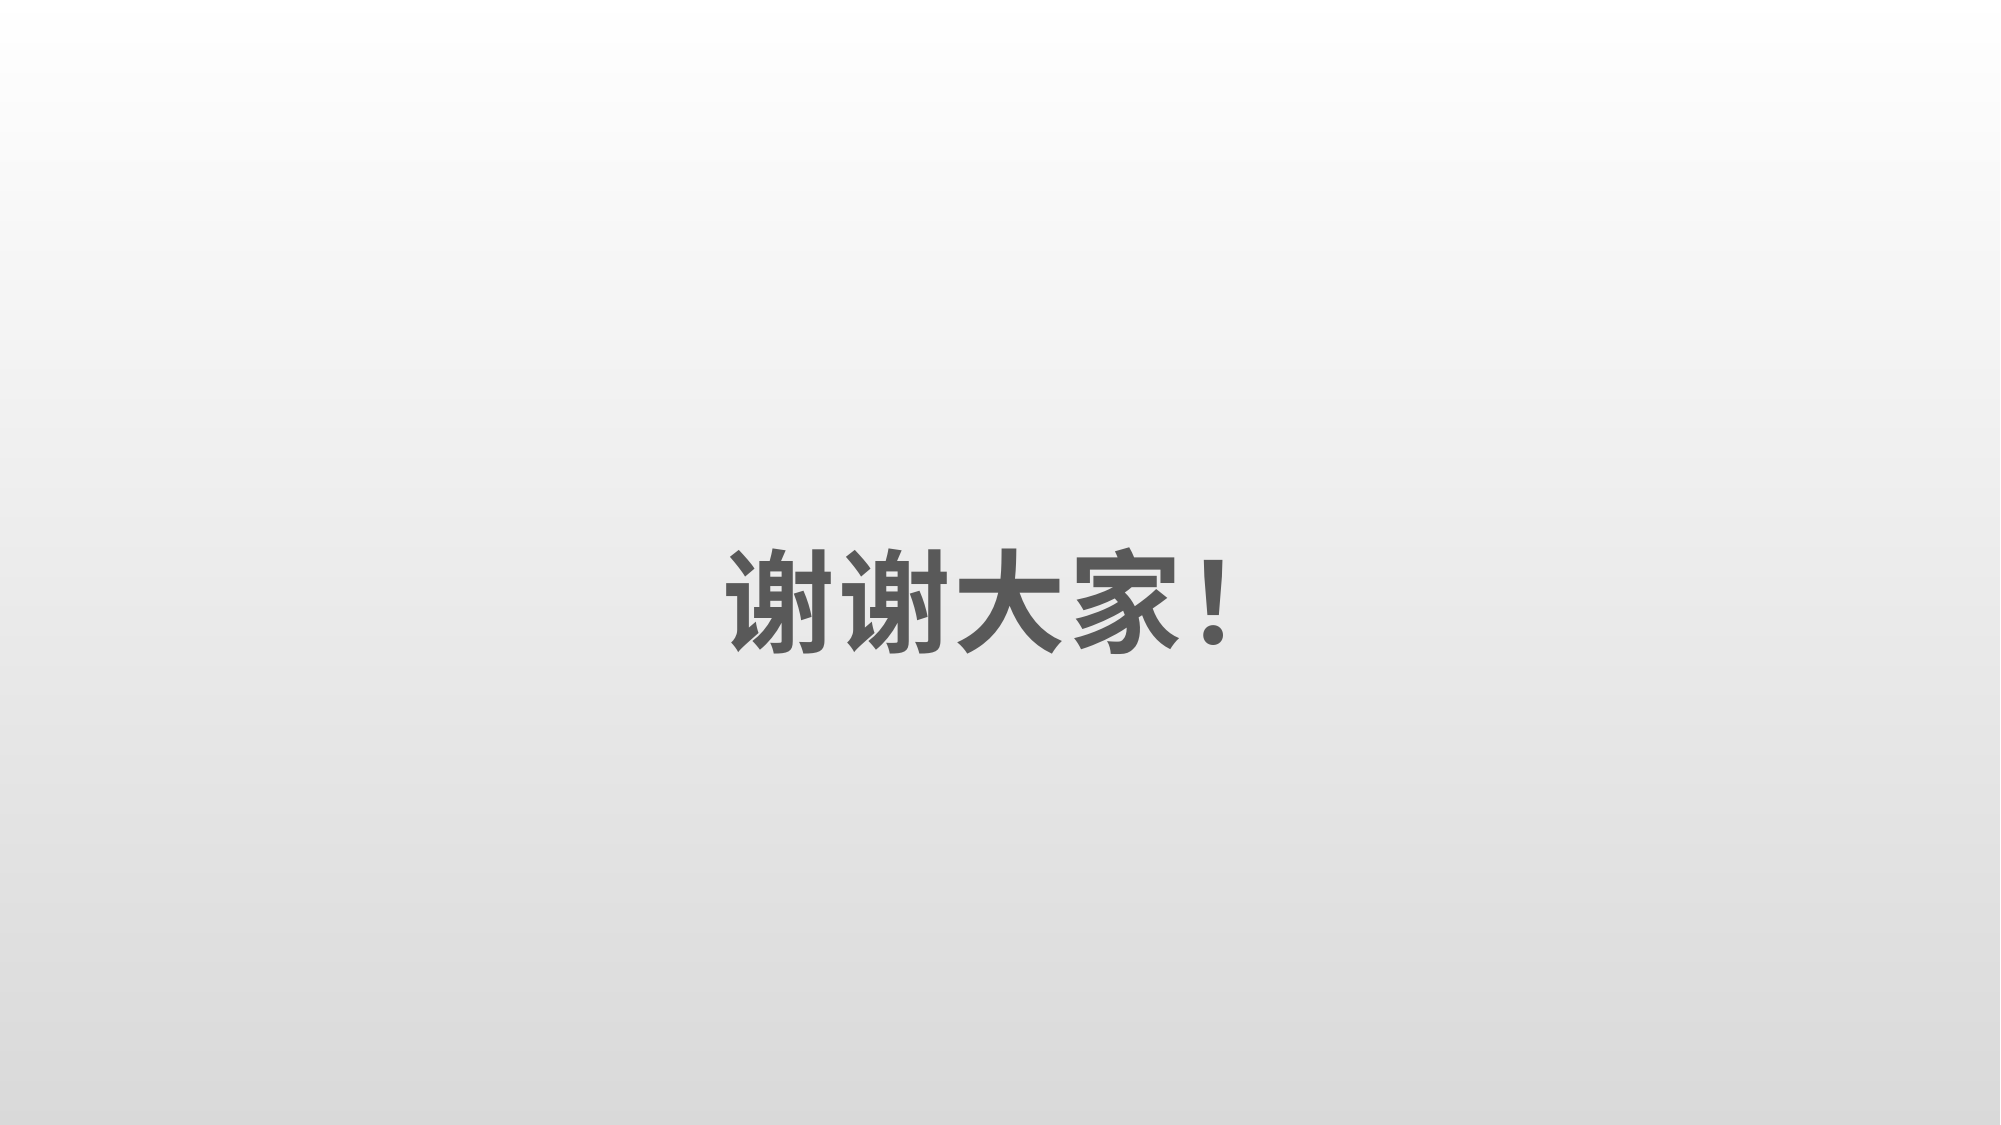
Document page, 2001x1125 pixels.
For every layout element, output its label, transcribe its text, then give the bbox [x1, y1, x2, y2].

list 谢谢大家！ [100, 246, 1900, 1027]
